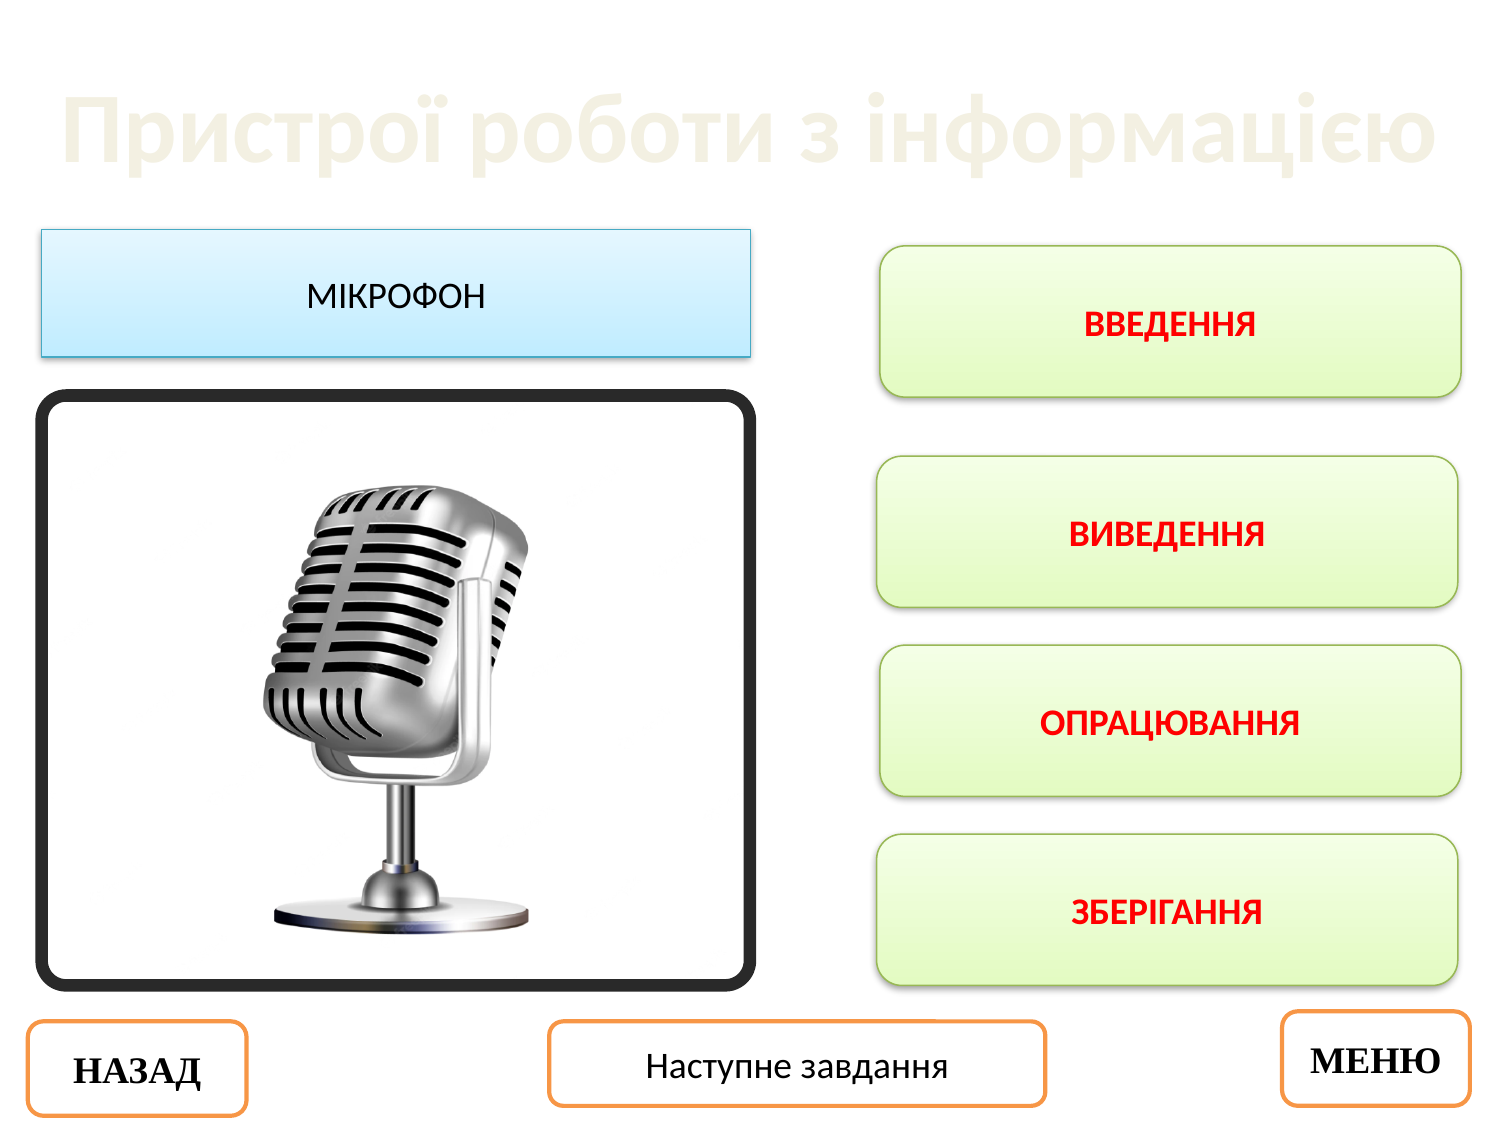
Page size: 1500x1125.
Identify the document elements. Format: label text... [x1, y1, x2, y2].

text_box ВИВЕДЕННЯ [875, 455, 1459, 609]
text_box Наступне завдання [547, 1019, 1048, 1108]
text_box ВВЕДЕННЯ [879, 245, 1462, 398]
text_box МЕНЮ [1279, 1009, 1472, 1108]
text_box ОПРАЦЮВАННЯ [879, 644, 1462, 798]
picture [41, 395, 751, 986]
text_box Пристрої роботи з інформацією [45, 54, 1455, 190]
text_box НАЗАД [25, 1019, 249, 1118]
text_box ЗБЕРІГАННЯ [875, 833, 1459, 987]
footer Ведмідська Наталія Миколаївна [512, 1042, 988, 1103]
text_box МІКРОФОН [41, 229, 751, 358]
